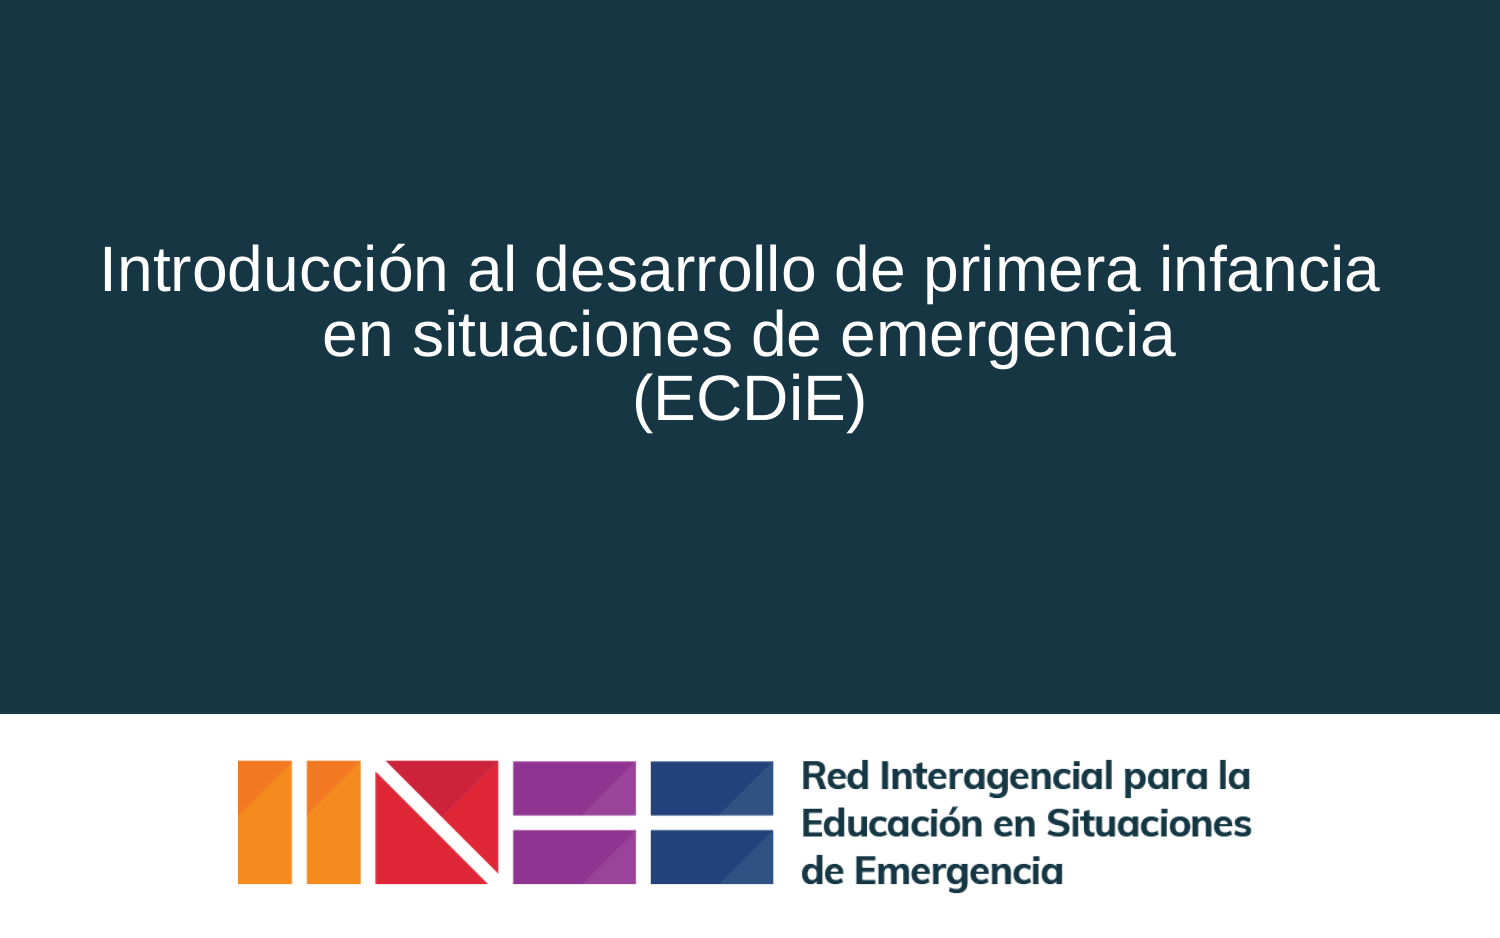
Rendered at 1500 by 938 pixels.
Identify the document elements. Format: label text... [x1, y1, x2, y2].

title Introducción al desarrollo de primera infancia en situaciones de emergencia (ECDiE) [75, 225, 1425, 504]
picture [238, 756, 1262, 896]
